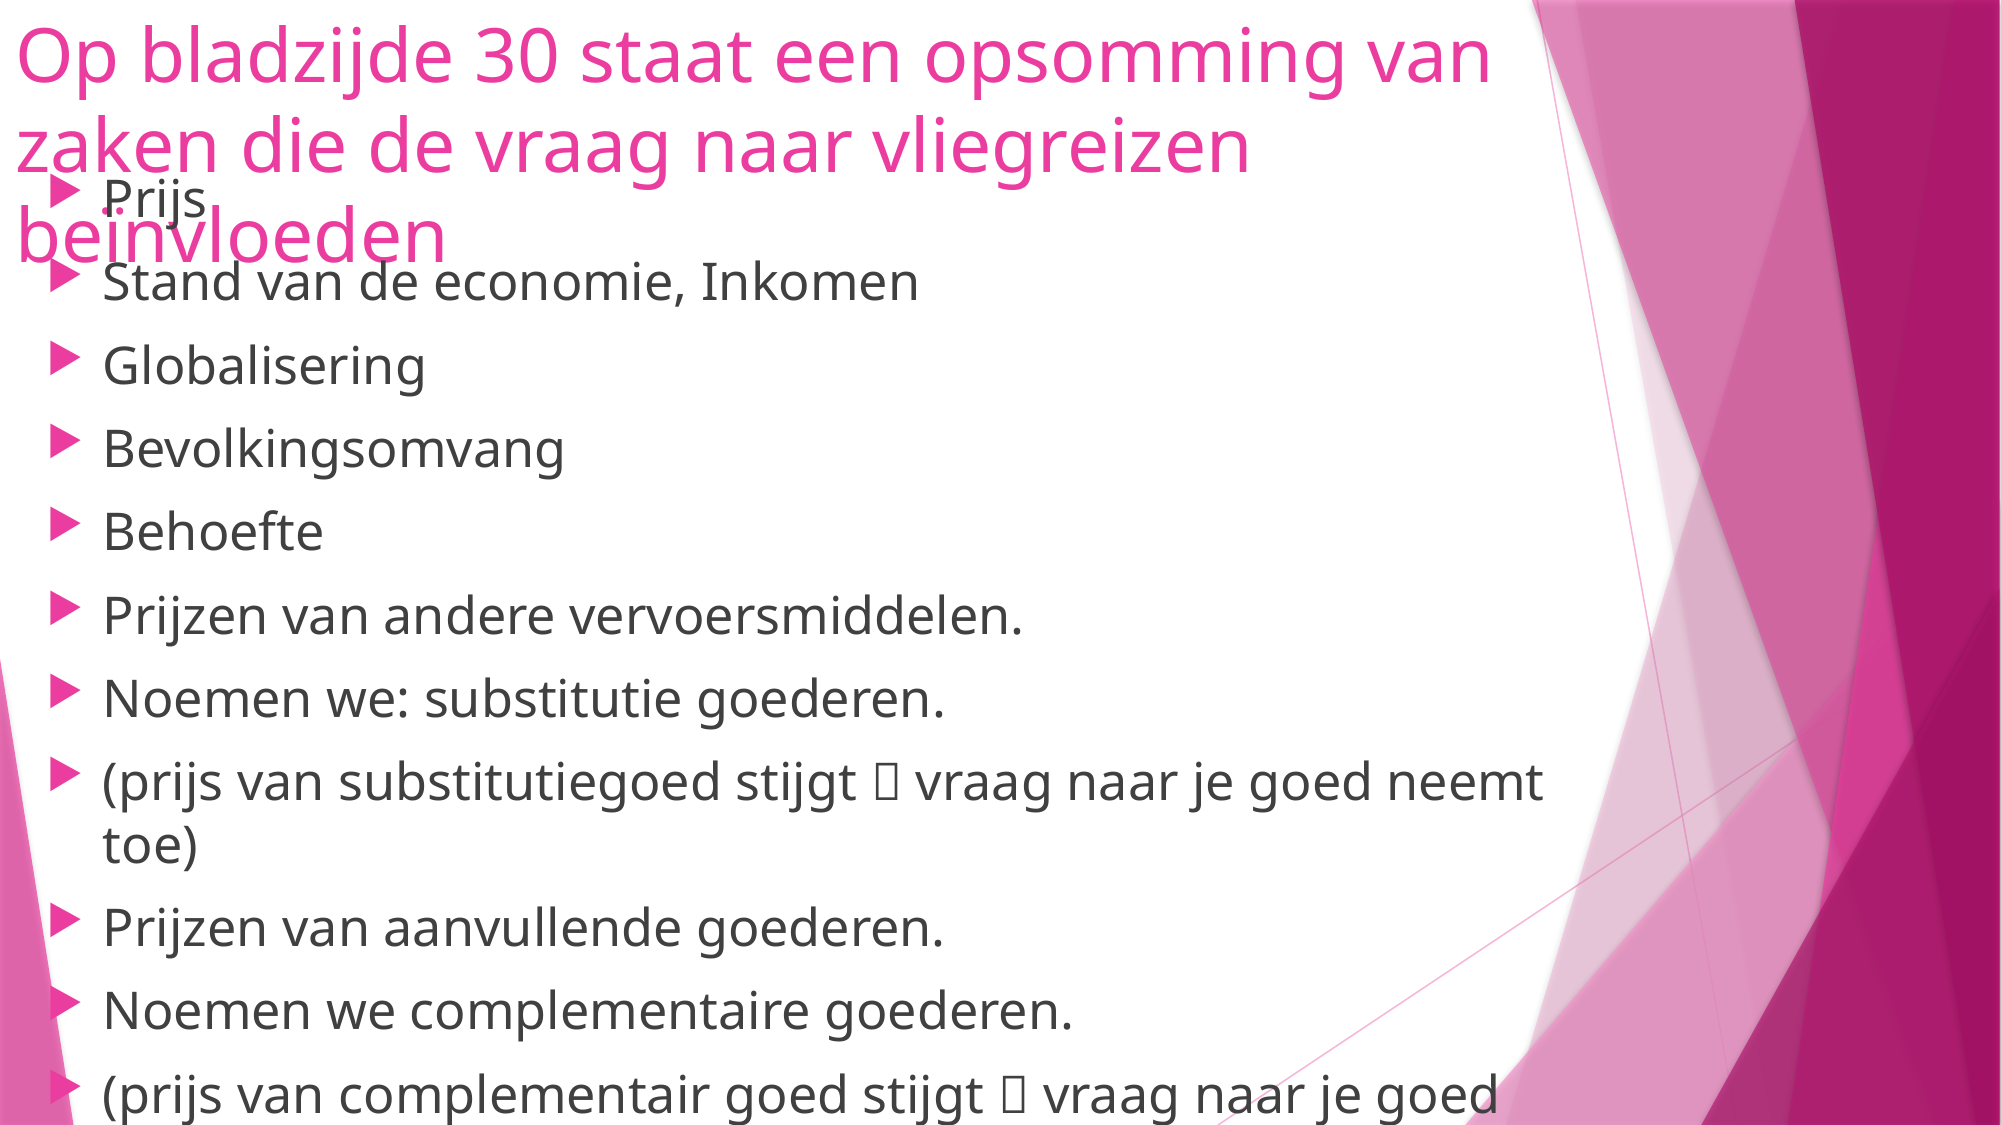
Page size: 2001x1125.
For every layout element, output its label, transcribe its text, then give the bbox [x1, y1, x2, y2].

list Prijs Stand van de economie, Inkomen Globalisering Bevolkingsomvang Behoefte Prijzen van andere vervoersmiddelen. Noemen we: substitutie goederen. (prijs van substitutiegoed stijgt  vraag naar je goed neemt toe) Prijzen van aanvullende goederen. Noemen we complementaire goederen. (prijs van complementair goed stijgt  vraag naar je goed neemt af) [31, 157, 1660, 992]
title Op bladzijde 30 staat een opsomming van zaken die de vraag naar vliegreizen beïnvloeden [0, 0, 1692, 317]
